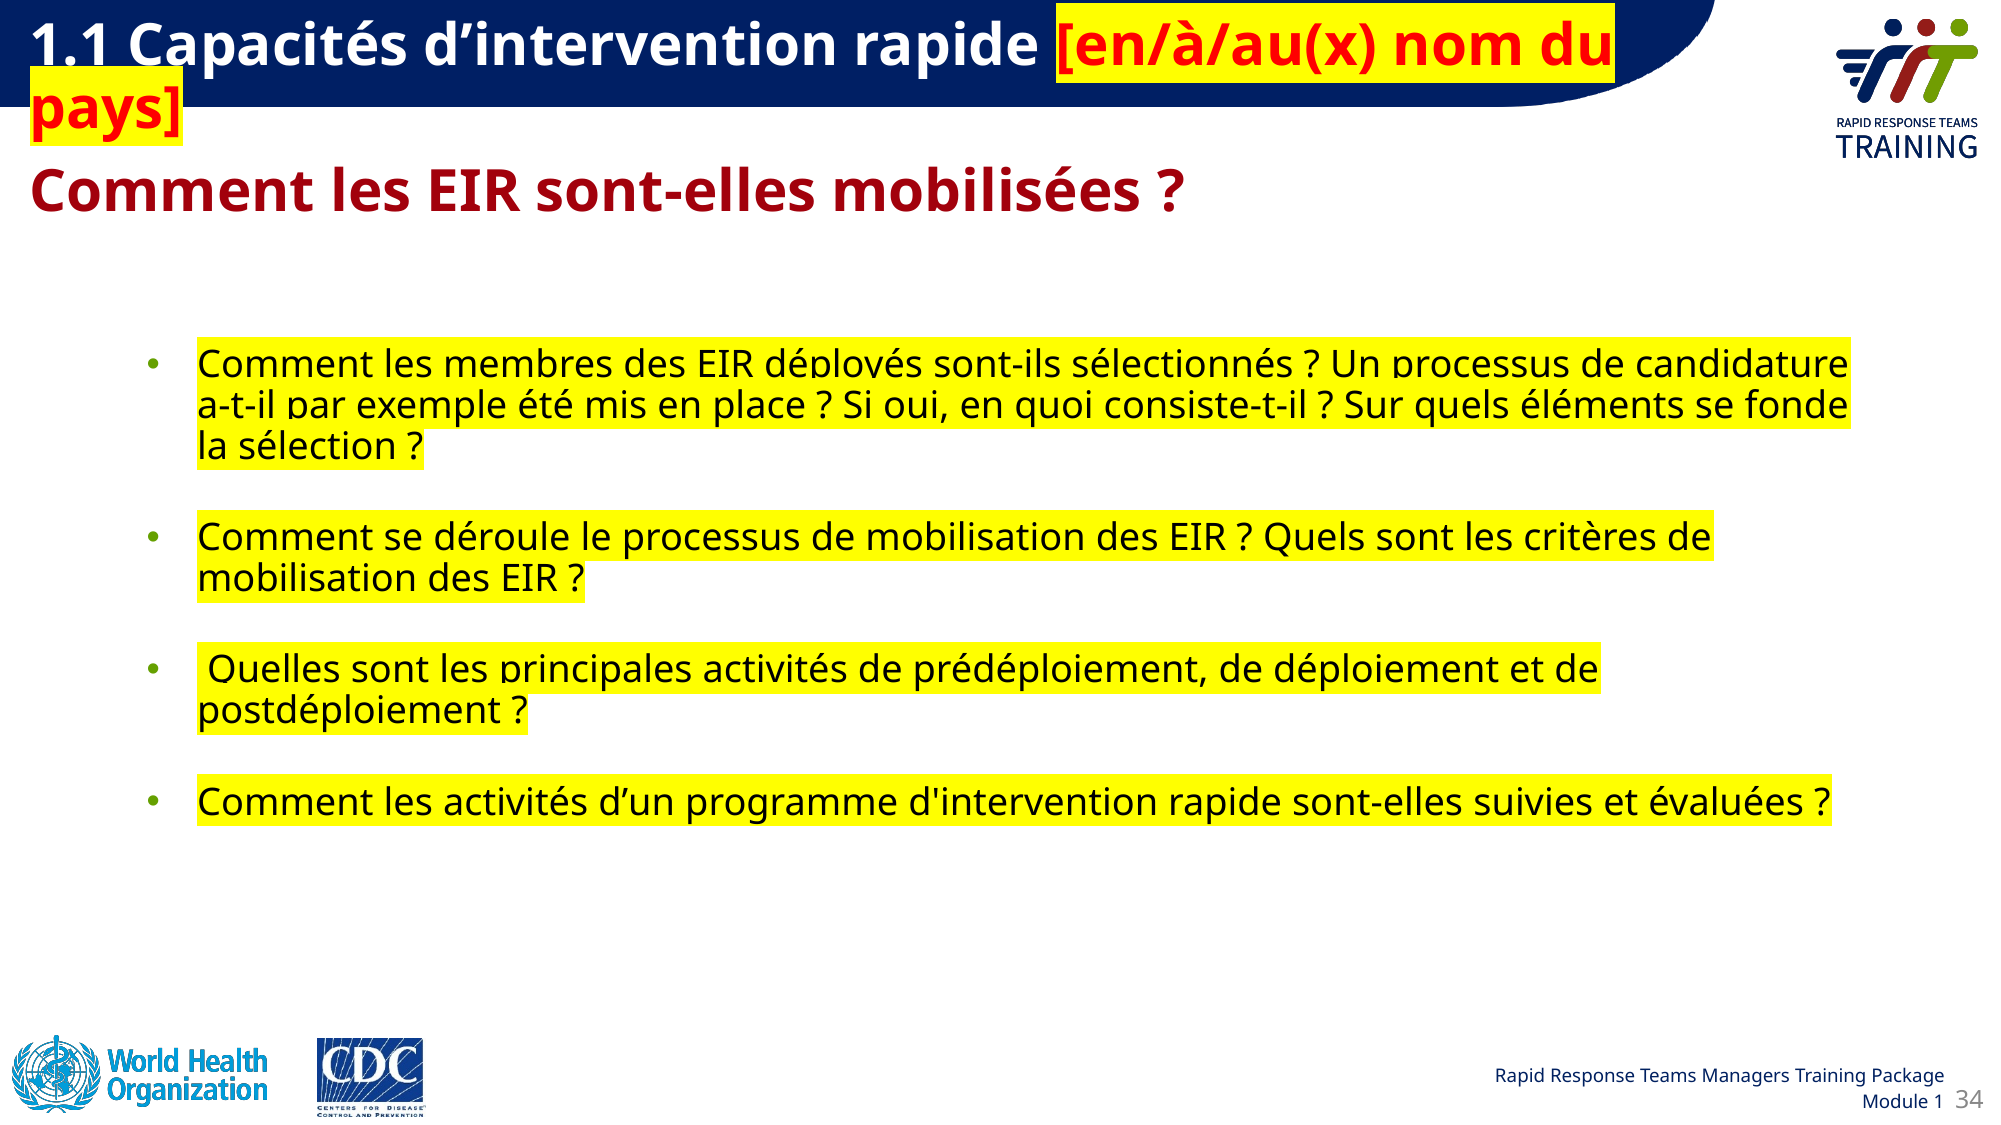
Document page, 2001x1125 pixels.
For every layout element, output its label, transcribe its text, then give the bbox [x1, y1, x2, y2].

picture [317, 1038, 426, 1117]
picture [40, 1062, 47, 1070]
picture [12, 1083, 48, 1113]
picture [50, 1108, 62, 1113]
picture [34, 1054, 43, 1078]
picture [24, 1054, 36, 1087]
picture [0, 0, 1717, 107]
picture [12, 1035, 54, 1068]
picture [30, 1083, 37, 1091]
picture [22, 1062, 26, 1077]
text_box 34 [1556, 1075, 1992, 1121]
picture [1835, 19, 1978, 167]
list Comment les membres des EIR déployés sont-ils sélectionnés ? Un processus de candidature a-t-il par exemple été mis en place ? Si oui, en quoi consiste-t-il ? Sur quels éléments se fonde la sélection ? Comment se déroule le processus de mobilisation des EIR ? Quels sont les critères de mobilisation des EIR ? Quelles sont les principales activités de prédéploiement, de déploiement et de postdéploiement ? Comment les activités dʼun programme d'intervention rapide sont-elles suivies et évaluées ? [138, 336, 1860, 847]
list Comment les EIR sont-elles mobilisées ? [21, 153, 1534, 257]
picture [36, 1088, 78, 1105]
picture [71, 1053, 90, 1091]
text_box 1.1 Capacités dʼintervention rapide [en/à/au(x) nom du pays] [22, 7, 1626, 110]
picture [59, 1035, 267, 1113]
picture [46, 1056, 54, 1062]
